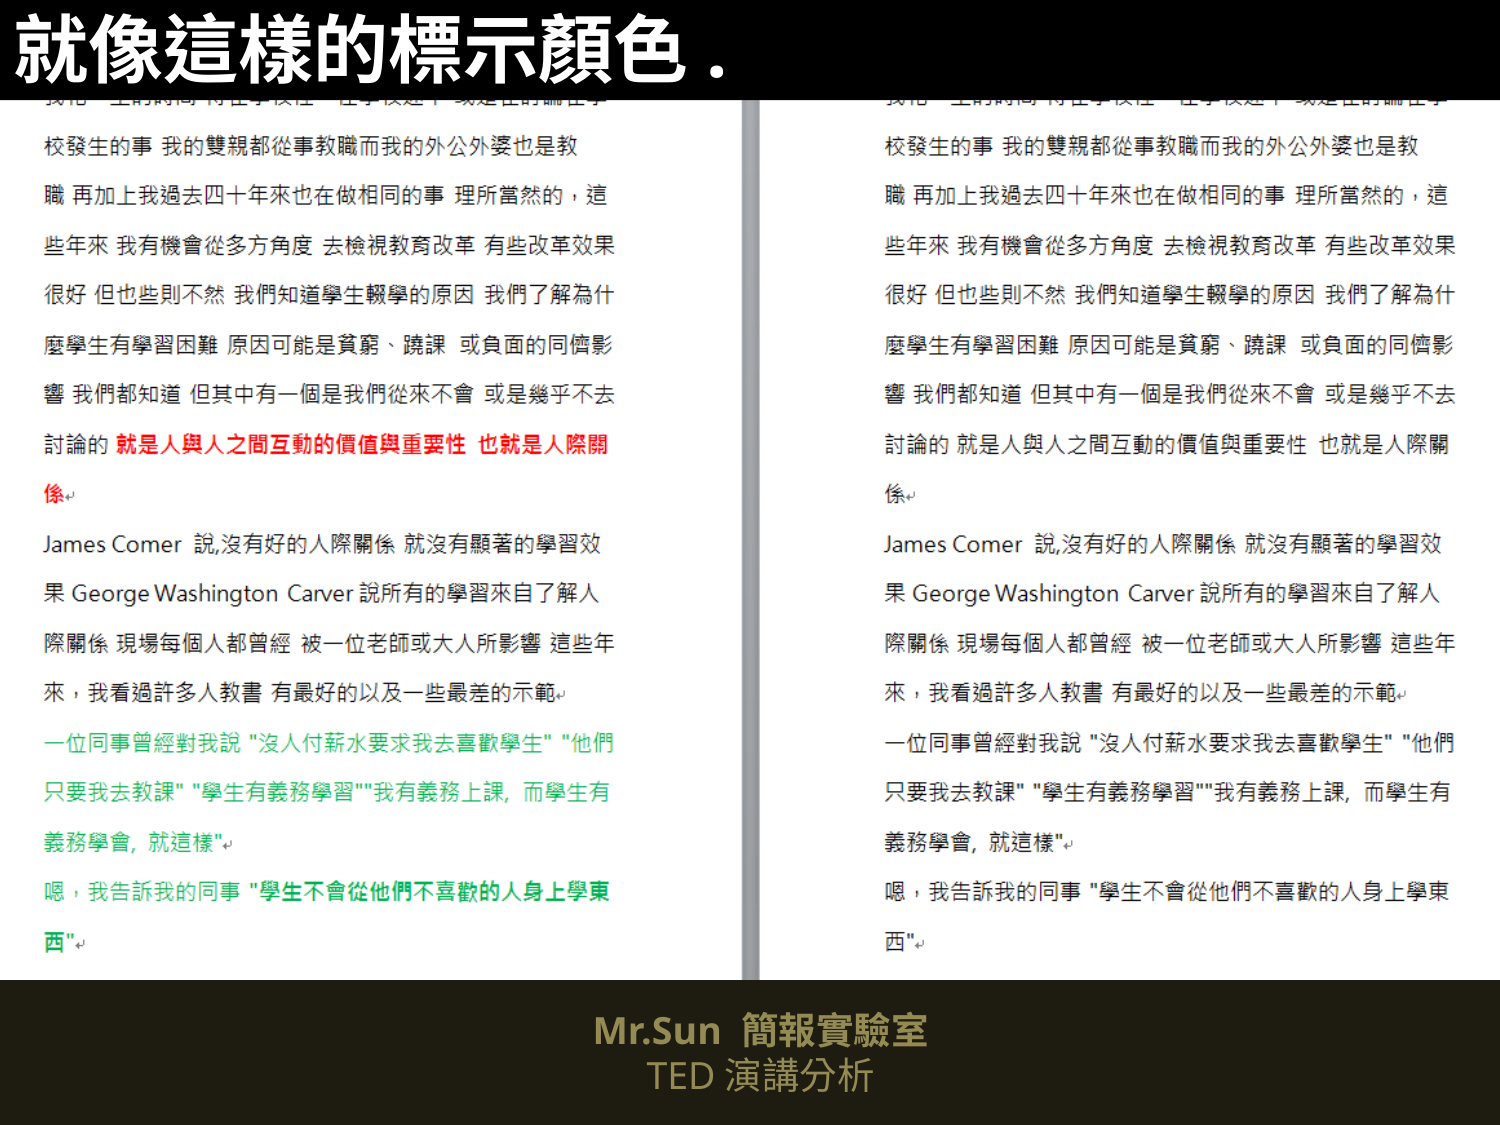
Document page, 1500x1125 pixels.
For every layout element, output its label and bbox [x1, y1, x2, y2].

picture [0, 2, 1500, 980]
text_box [0, 987, 1500, 1115]
